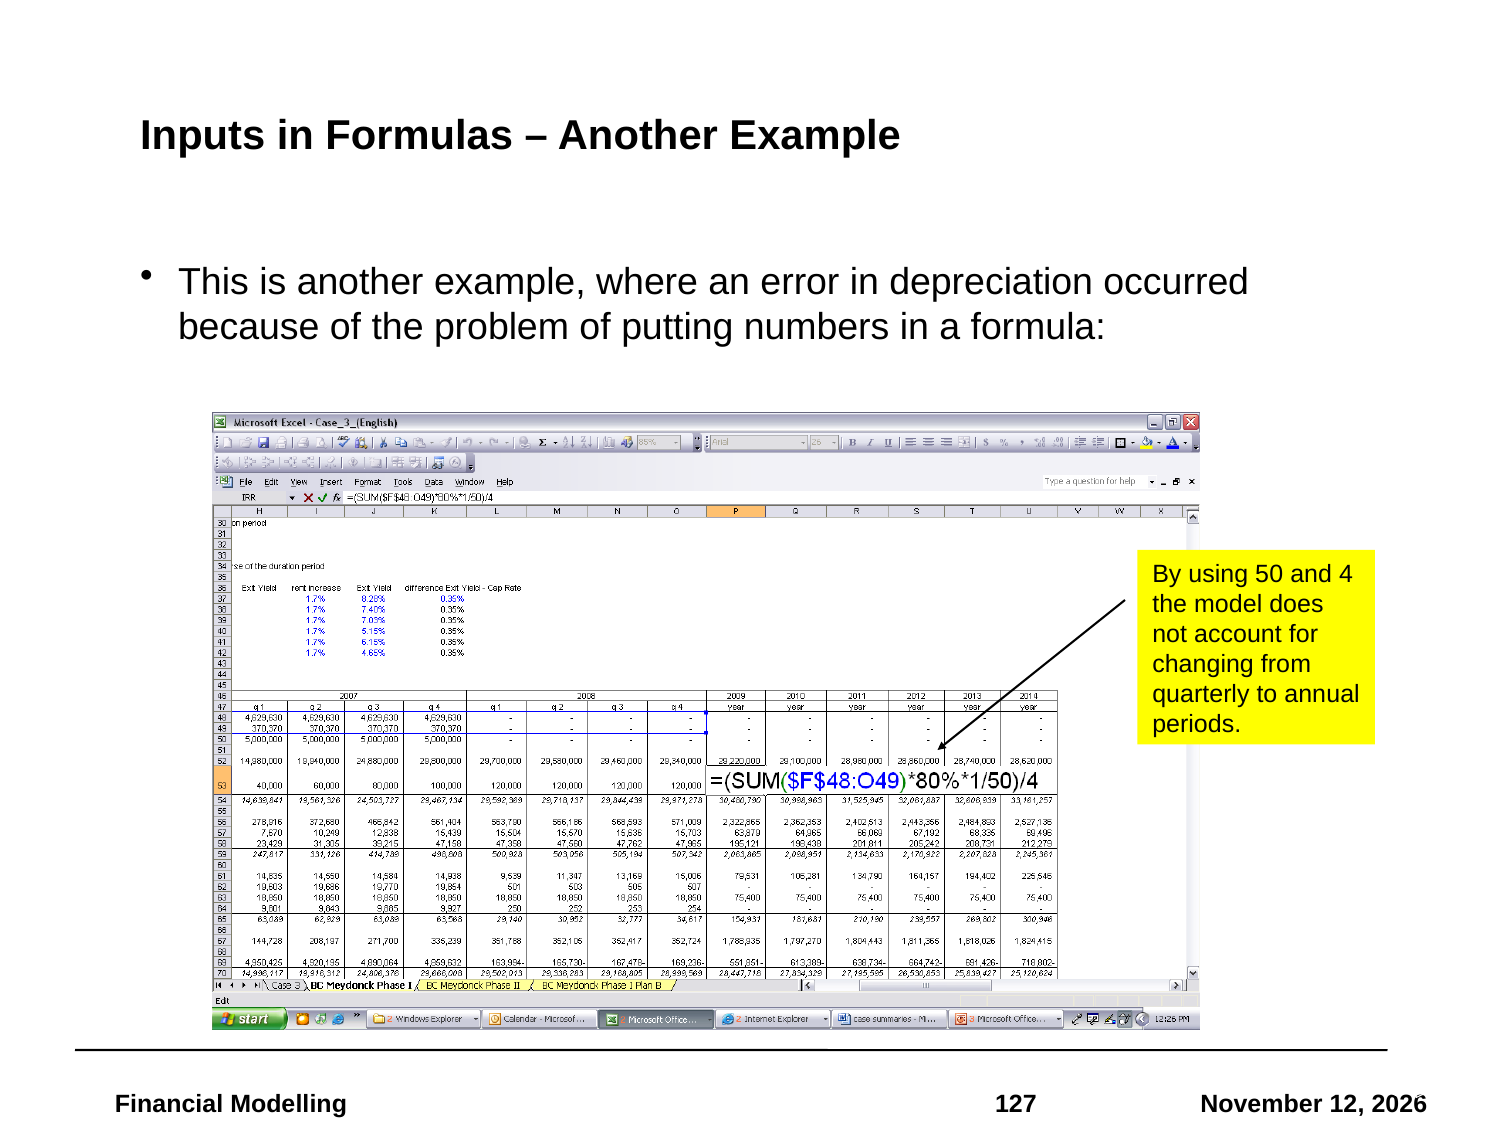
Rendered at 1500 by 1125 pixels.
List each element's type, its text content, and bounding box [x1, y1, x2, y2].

picture [212, 412, 1201, 1030]
text_box By using 50 and 4 the model does not account for changing from quarterly to annual periods. [1204, 549, 1375, 745]
title Inputs in Formulas – Another Example [124, 99, 1413, 226]
list This is another example, where an error in depreciation occurred because of the problem of putting numbers in a formula: [124, 249, 1413, 1001]
